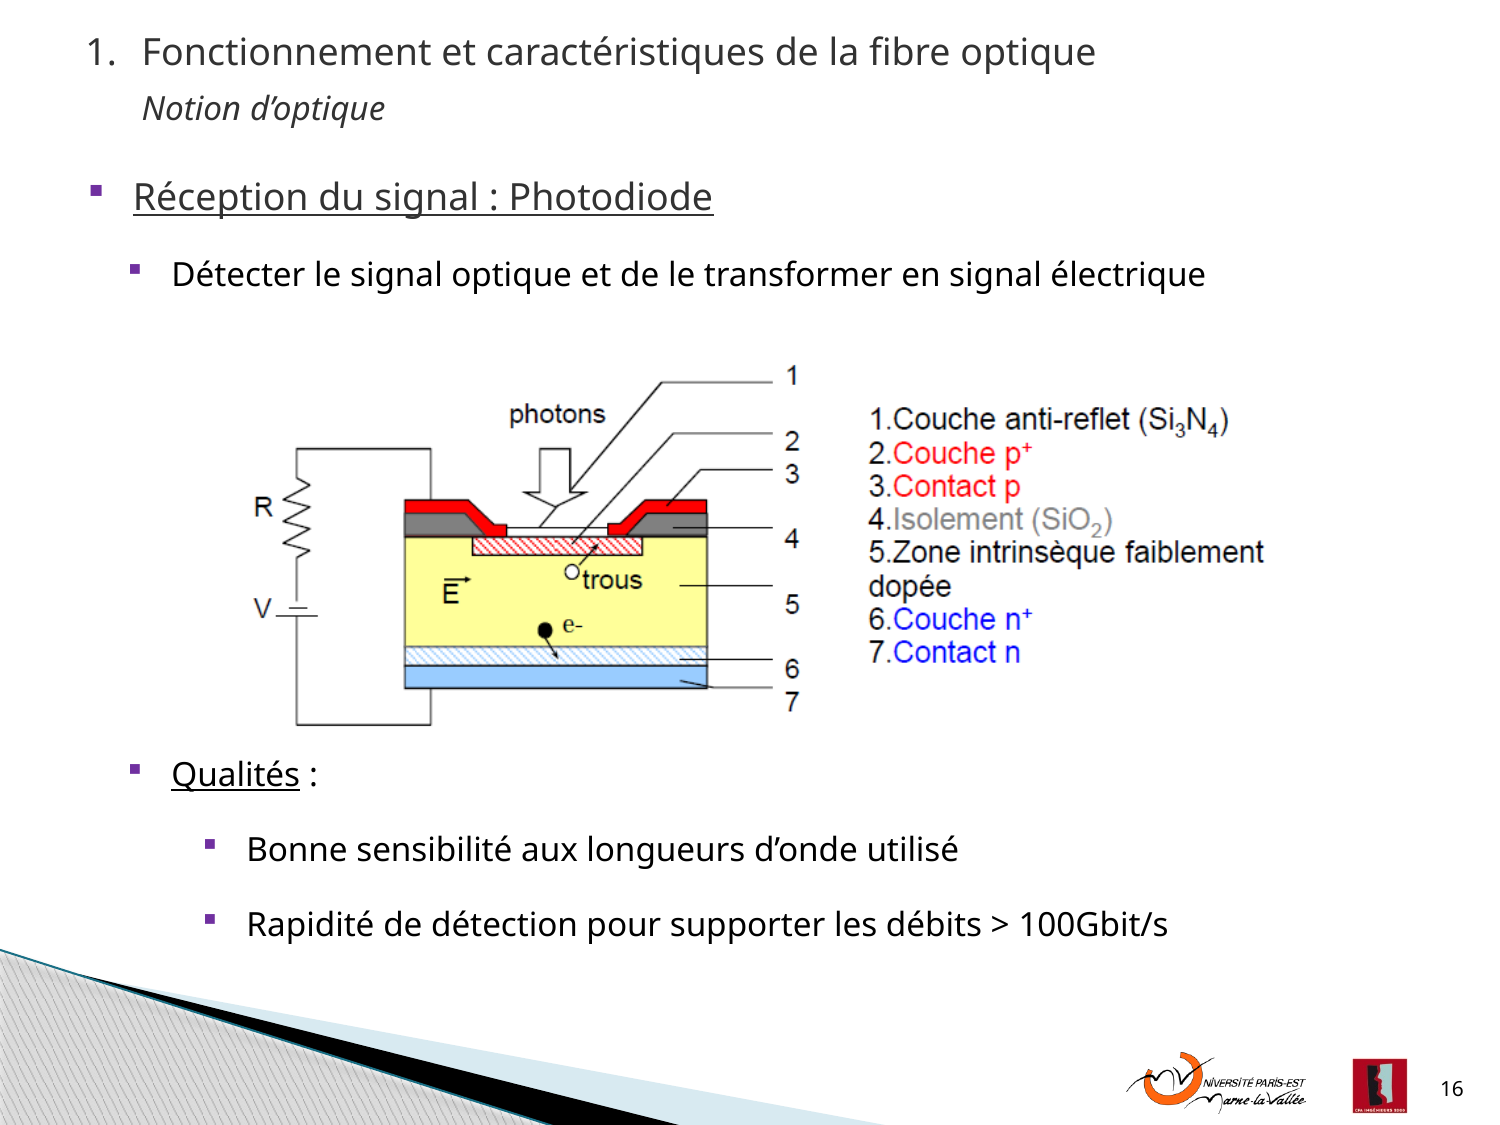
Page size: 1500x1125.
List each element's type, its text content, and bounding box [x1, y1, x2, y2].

picture [1351, 1057, 1408, 1114]
slide_number 16 [1418, 1051, 1479, 1112]
picture [1126, 1052, 1306, 1114]
text_box Fonctionnement et caractéristiques de la fibre optique Notion d’optique [70, 11, 1425, 137]
text_box Réception du signal : Photodiode Détecter le signal optique et de le transformer en signal électrique Qualités : Bonne sensibilité aux longueurs d’onde utilisé Rapidité de détection pour supporter les débits > 100Gbit/s [72, 160, 1442, 1021]
picture [225, 356, 1275, 735]
